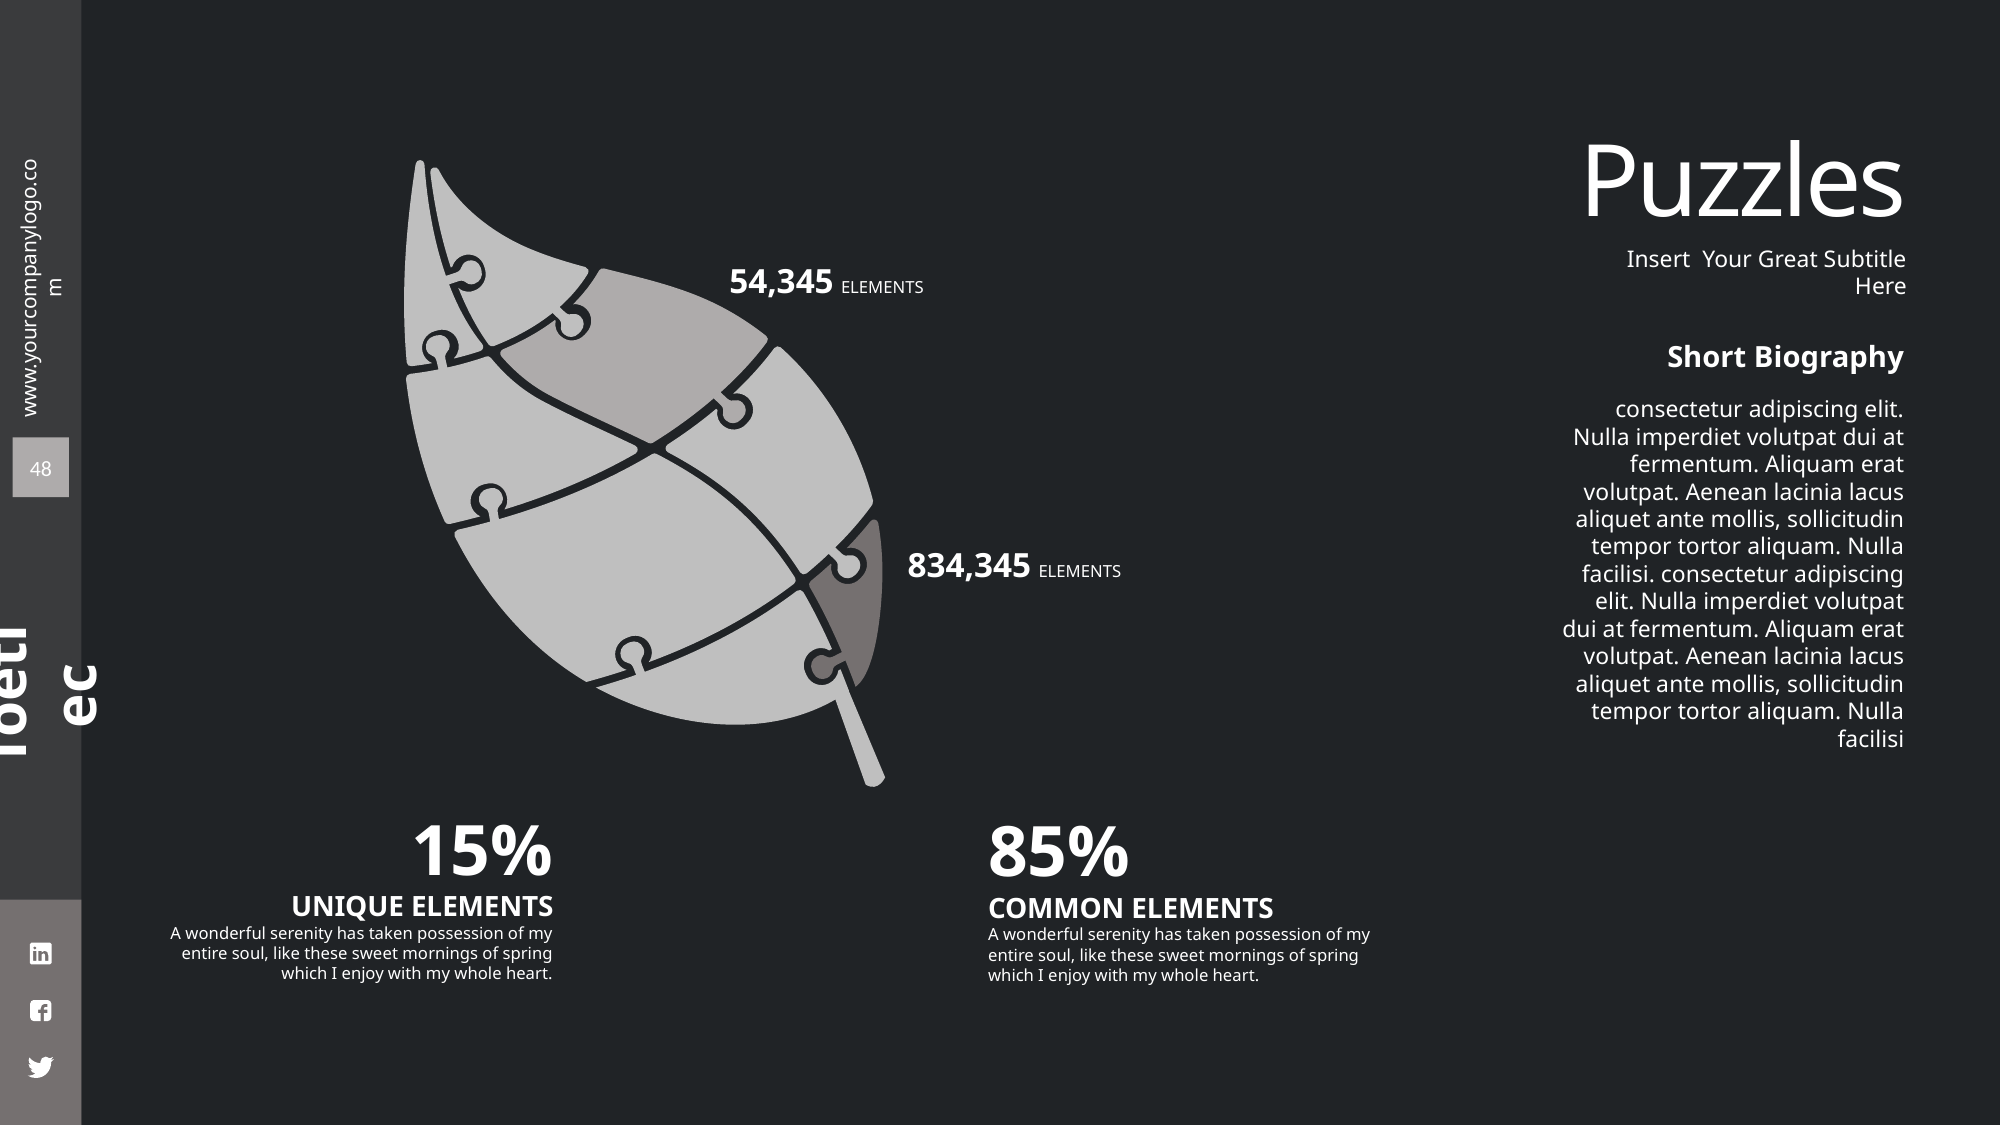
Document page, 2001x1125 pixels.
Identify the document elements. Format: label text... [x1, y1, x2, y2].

text_box 85% COMMON ELEMENTS A wonderful serenity has taken possession of my entire soul, like these sweet mornings of spring which I enjoy with my whole heart. [968, 786, 1394, 995]
text_box 15% UNIQUE ELEMENTS A wonderful serenity has taken possession of my entire soul, like these sweet mornings of spring which I enjoy with my whole heart. [147, 784, 574, 993]
text_box Short Biography [1635, 321, 1920, 390]
text_box 834,345 ELEMENTS [905, 537, 1137, 592]
text_box consectetur adipiscing elit. Nulla imperdiet volutpat dui at fermentum. Aliquam erat volutpat. Aenean lacinia lacus aliquet ante mollis, sollicitudin tempor tortor aliquam. Nulla facilisi. consectetur adipiscing elit. Nulla imperdiet volutpat dui at fermentum. Aliquam erat volutpat. Aenean lacinia lacus aliquet ante mollis, sollicitudin tempor tortor aliquam. Nulla facilisi [1540, 387, 1920, 760]
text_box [362, 183, 905, 774]
text_box Puzzles [1393, 116, 1922, 236]
text_box 54,345 ELEMENTS [905, 252, 940, 308]
text_box Insert Your Great Subtitle Here [1567, 237, 1922, 307]
slide_number 48 [12, 437, 69, 498]
